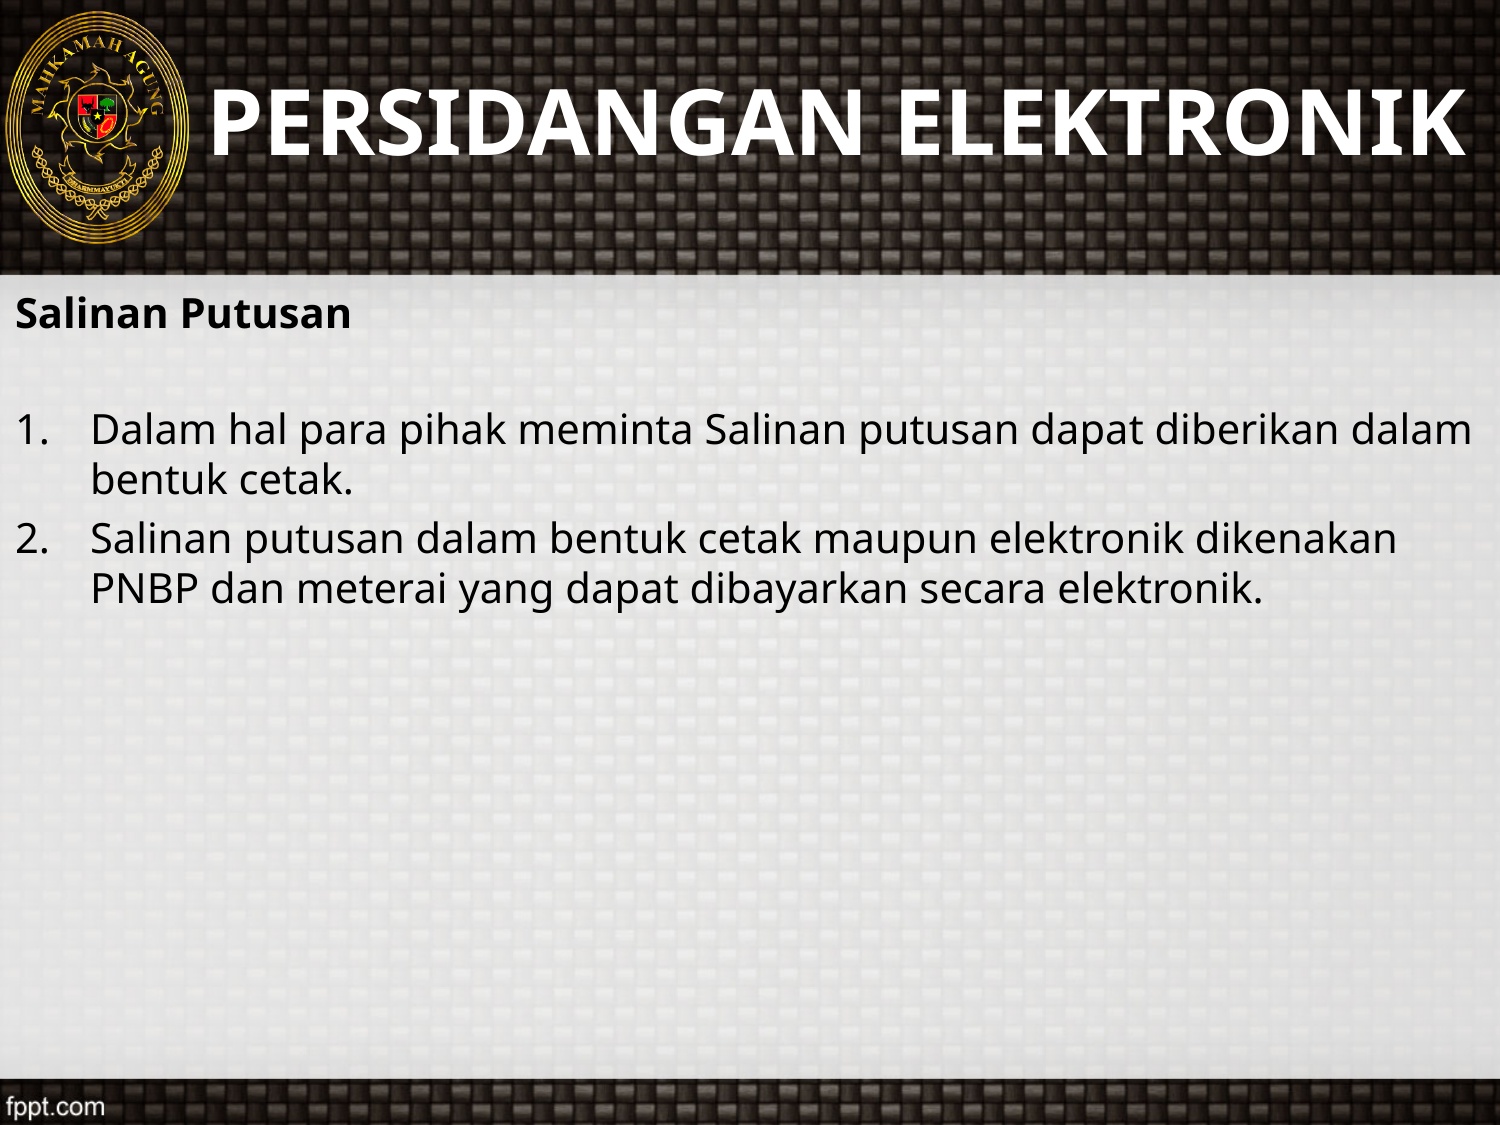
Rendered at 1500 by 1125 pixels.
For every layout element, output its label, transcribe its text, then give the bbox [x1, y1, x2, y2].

title PERSIDANGAN ELEKTRONIK [193, 54, 1483, 184]
picture [0, 0, 1500, 278]
list Salinan Putusan Dalam hal para pihak meminta Salinan putusan dapat diberikan dalam bentuk cetak. Salinan putusan dalam bentuk cetak maupun elektronik dikenakan PNBP dan meterai yang dapat dibayarkan secara elektronik. [0, 278, 1500, 1071]
picture [0, 1071, 1500, 1125]
